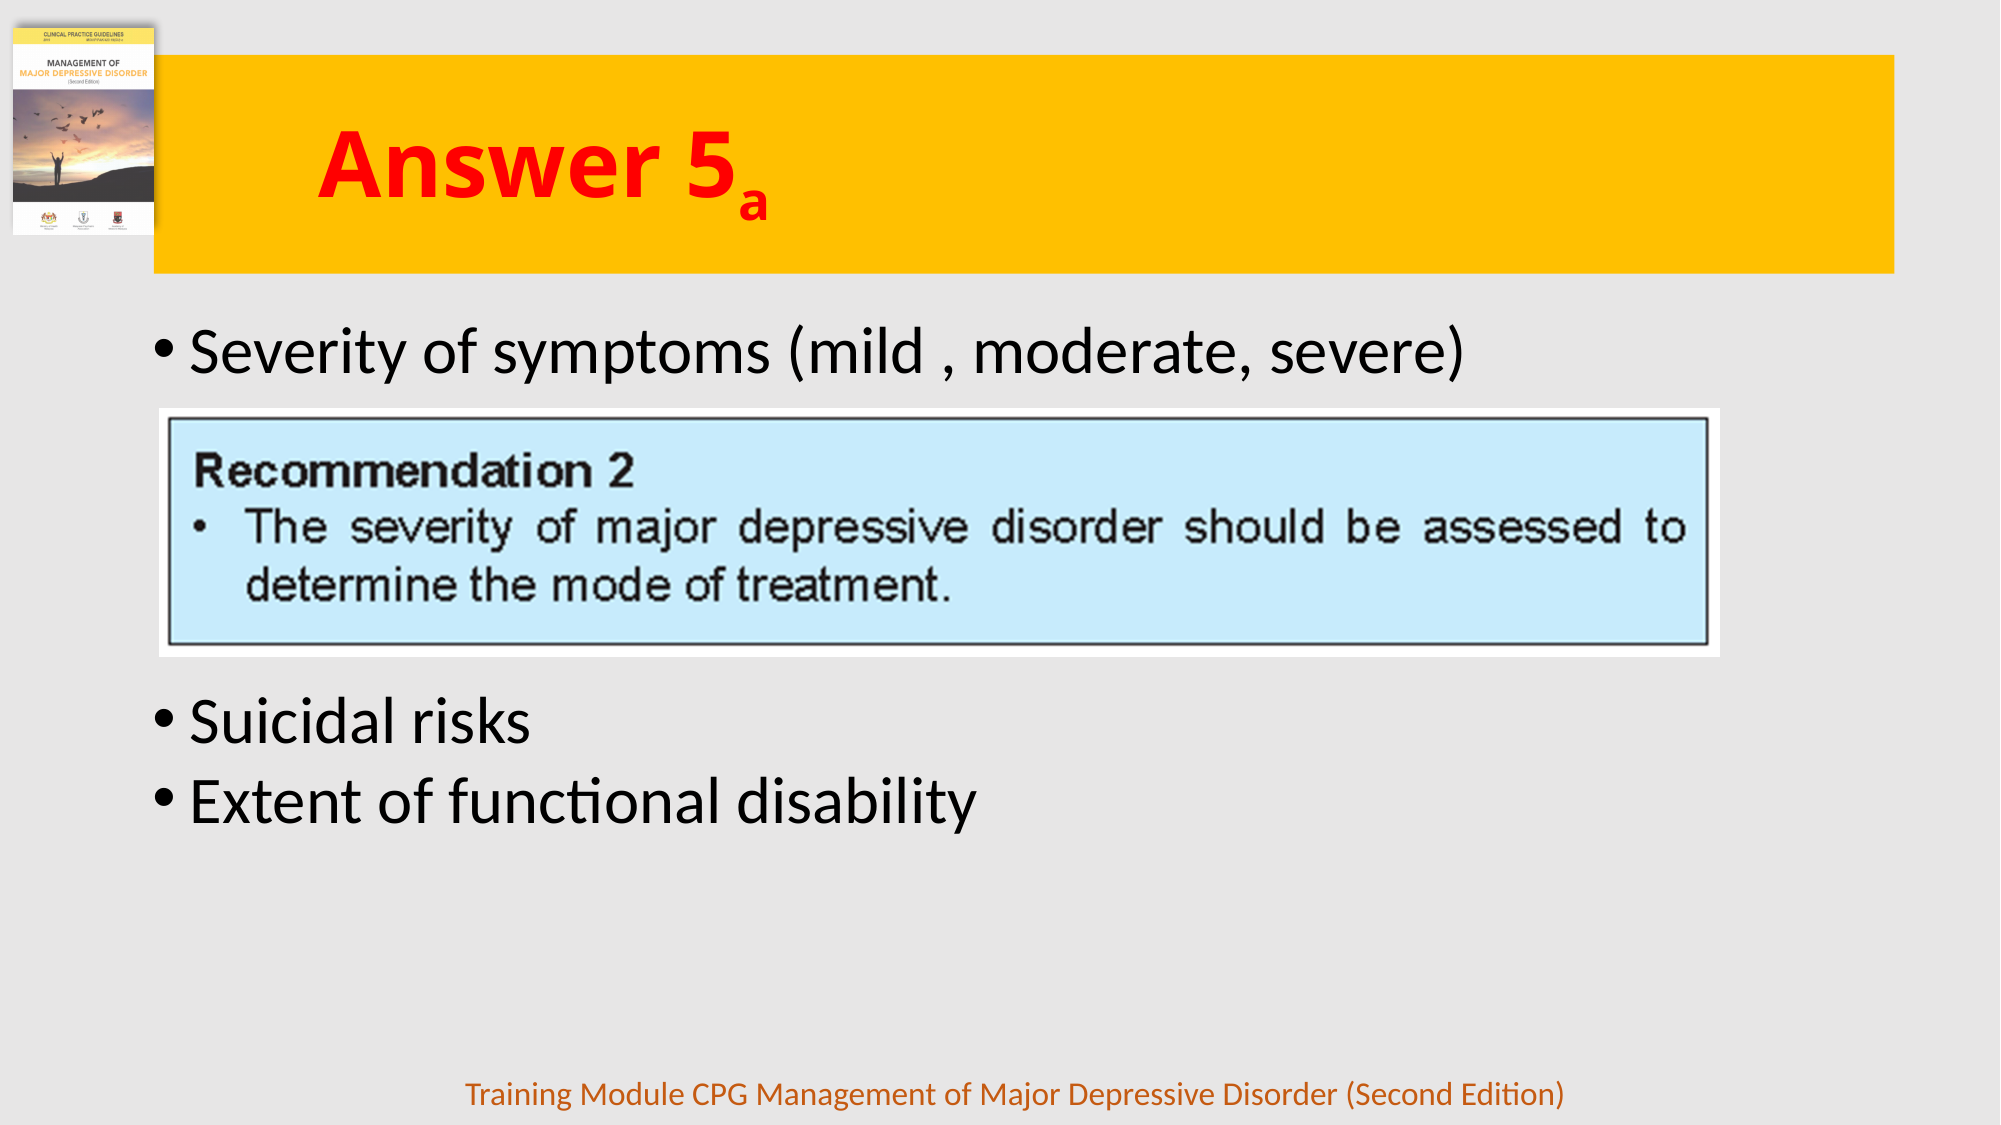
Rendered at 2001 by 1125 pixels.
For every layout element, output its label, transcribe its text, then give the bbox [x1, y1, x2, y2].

picture [159, 408, 1720, 657]
text_box Training Module CPG Management of Major Depressive Disorder (Second Edition) [450, 1065, 1832, 1120]
picture [13, 28, 154, 235]
title Answer 5a [153, 54, 1895, 274]
list Severity of symptoms (mild , moderate, severe) Suicidal risks Extent of functional disability [137, 299, 1863, 1014]
